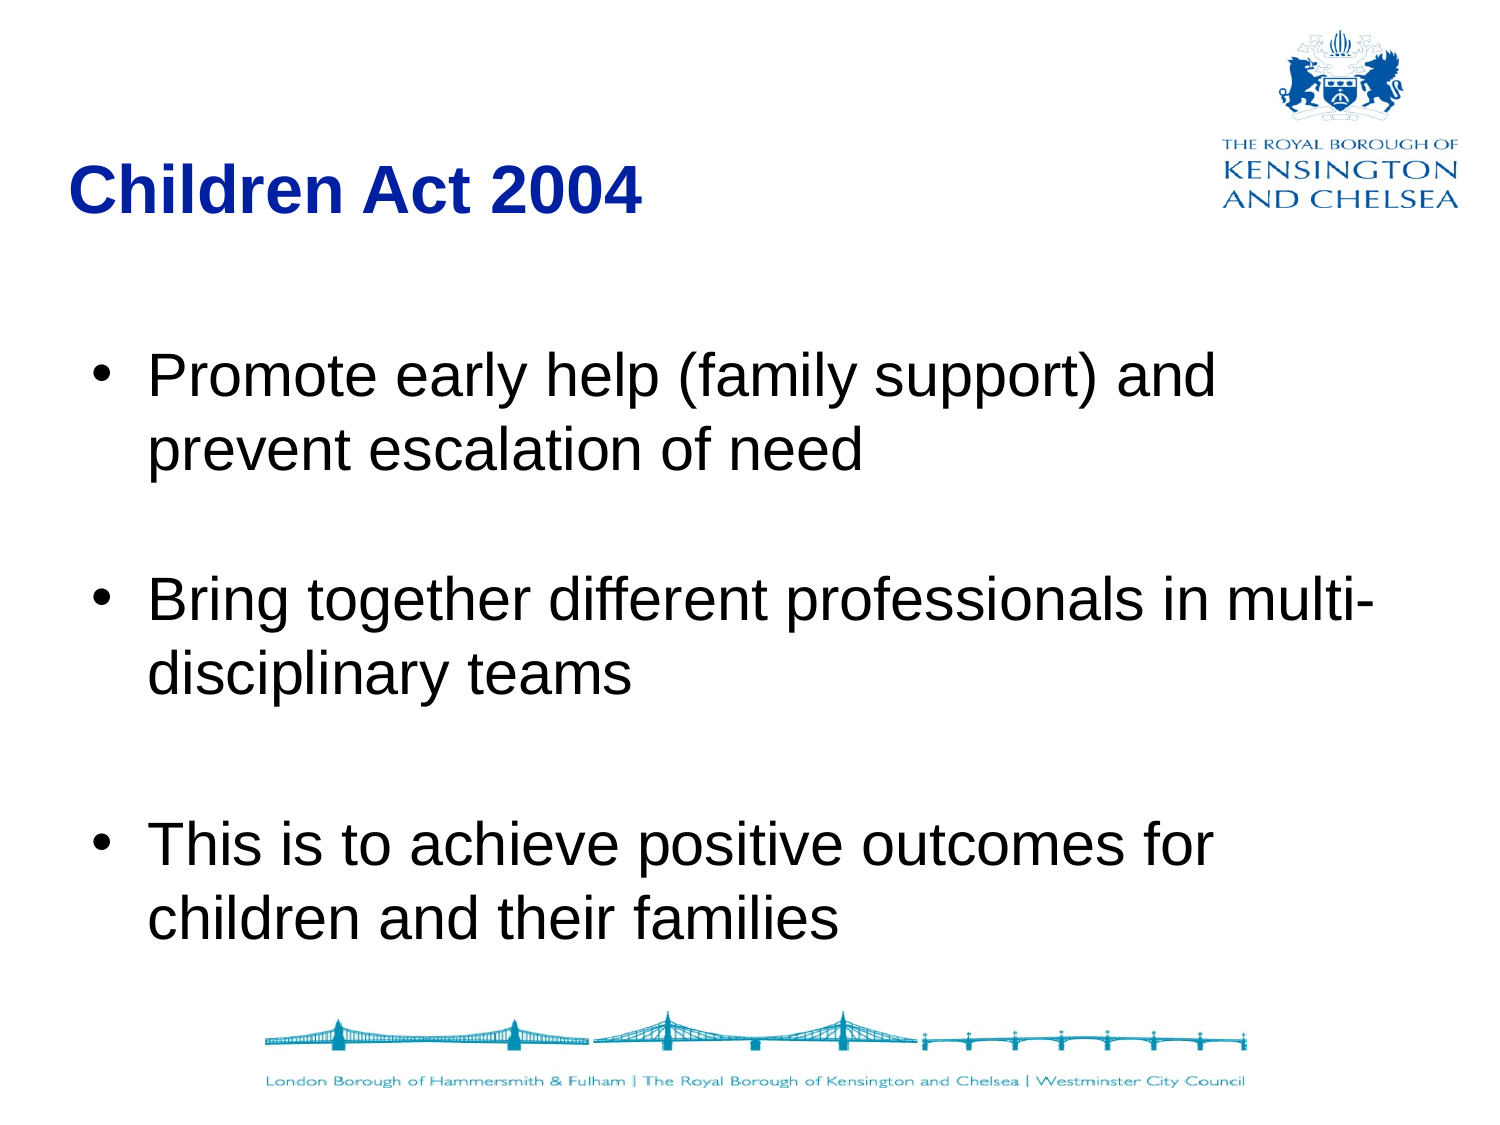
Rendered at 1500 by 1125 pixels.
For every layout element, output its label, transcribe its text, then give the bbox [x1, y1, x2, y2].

picture [1222, 30, 1458, 209]
title Children Act 2004 [53, 137, 1217, 325]
list Promote early help (family support) and prevent escalation of need Bring together different professionals in multi-disciplinary teams This is to achieve positive outcomes for children and their families [76, 196, 1427, 965]
picture [265, 1011, 1247, 1089]
